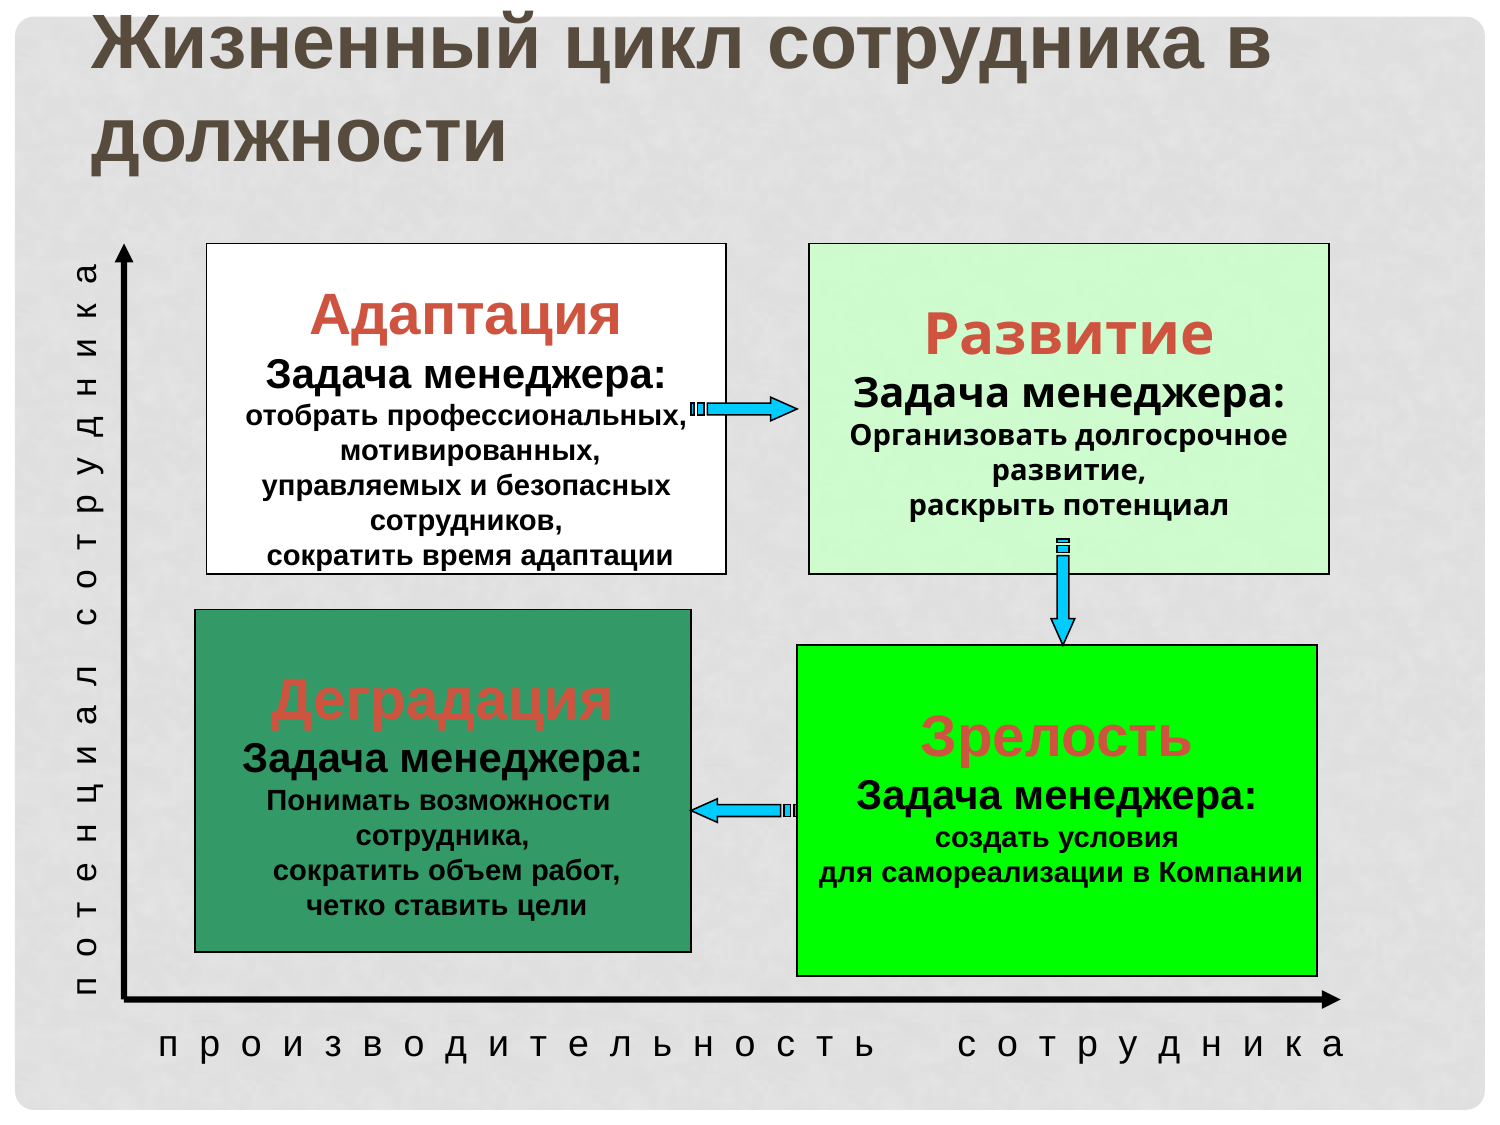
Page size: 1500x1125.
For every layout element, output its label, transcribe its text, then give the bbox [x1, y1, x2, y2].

text_box [1051, 555, 1075, 646]
text_box [690, 403, 695, 415]
text_box Развитие Задача менеджера: Организовать долгосрочное развитие, раскрыть потенциал [809, 243, 1329, 575]
text_box [707, 397, 798, 421]
text_box [690, 798, 781, 823]
text_box [793, 804, 798, 817]
text_box п р о и з в о д и т е л ь н о с т ь с о т р у д н и к а [123, 1011, 1400, 1072]
text_box [697, 403, 705, 415]
text_box Зрелость Задача менеджера: создать условия для самореализации в Компании [797, 645, 1317, 976]
text_box [123, 993, 1341, 1006]
text_box [783, 804, 791, 817]
text_box Деградация Задача менеджера: Понимать возможности сотрудника, сократить объем работ, четко ставить цели [194, 609, 691, 953]
text_box п о т е н ц и а л с о т р у д н и к а [53, 231, 111, 1012]
text_box Жизненный цикл сотрудника в должности [76, 30, 1448, 138]
text_box [117, 243, 131, 999]
text_box Адаптация Задача менеджера: отобрать профессиональных, мотивированных, управляемых и безопасных сотрудников, сократить время адаптации [206, 243, 727, 575]
text_box [1057, 545, 1069, 553]
text_box [1057, 539, 1069, 543]
